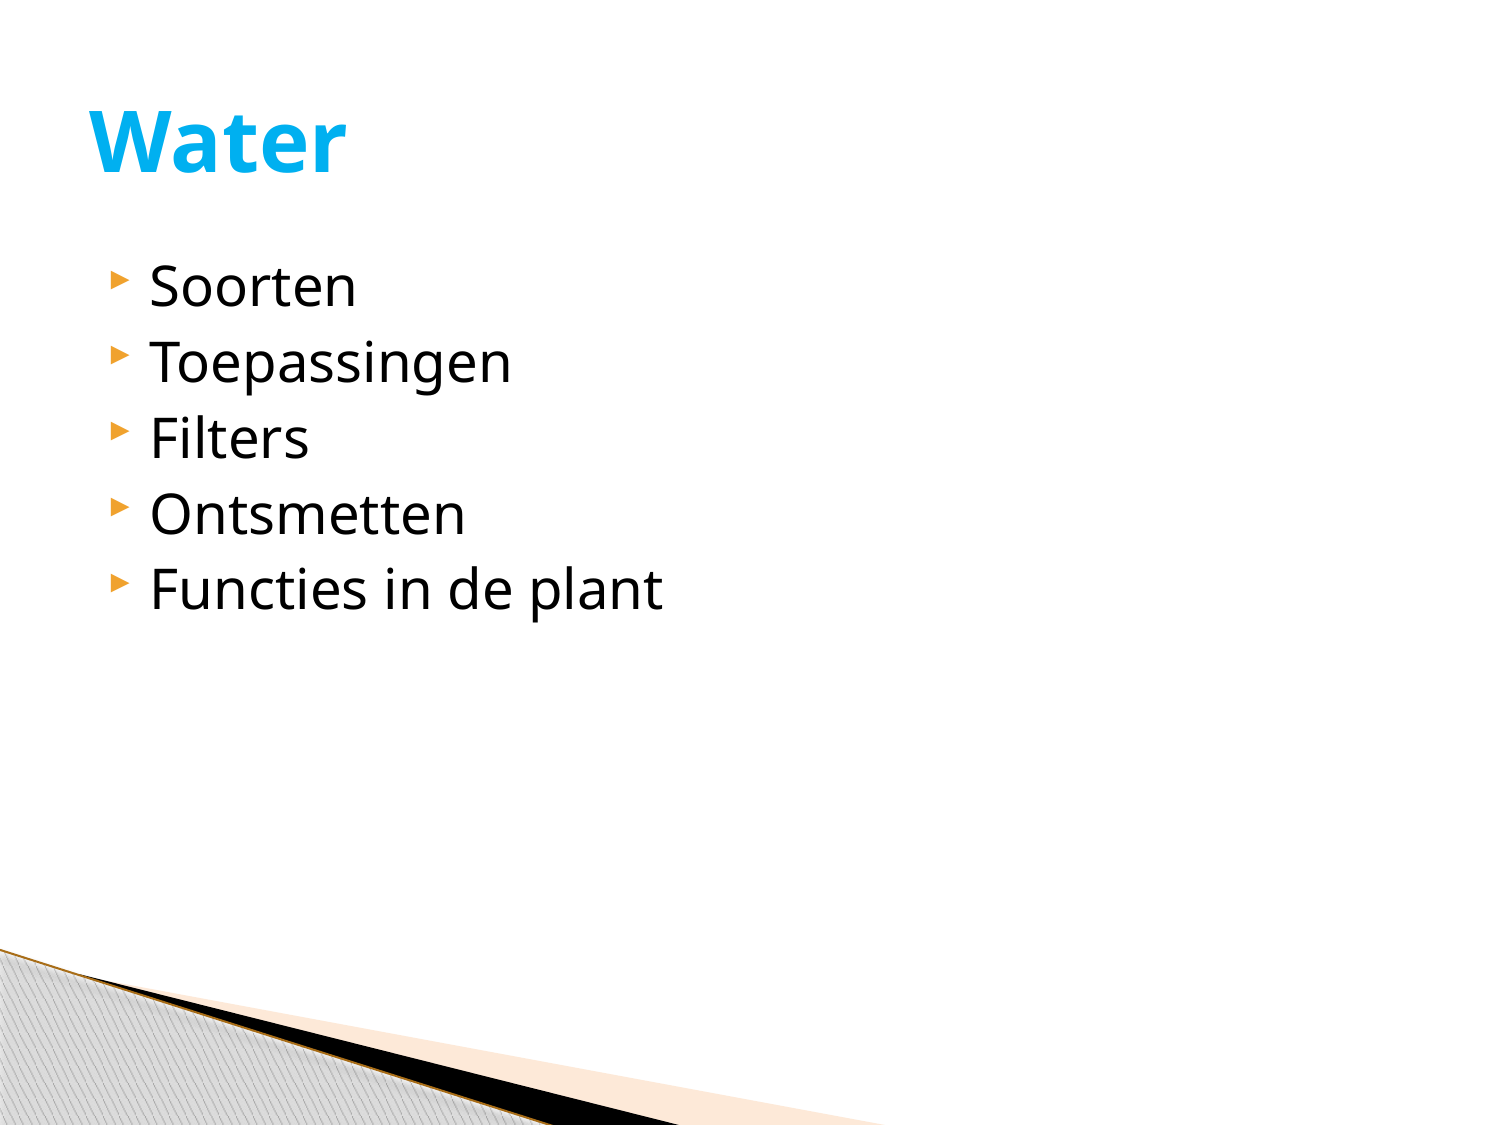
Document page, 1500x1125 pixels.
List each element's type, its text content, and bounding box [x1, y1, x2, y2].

title Water [75, 45, 1425, 233]
list Soorten Toepassingen Filters Ontsmetten Functies in de plant [75, 243, 1425, 986]
